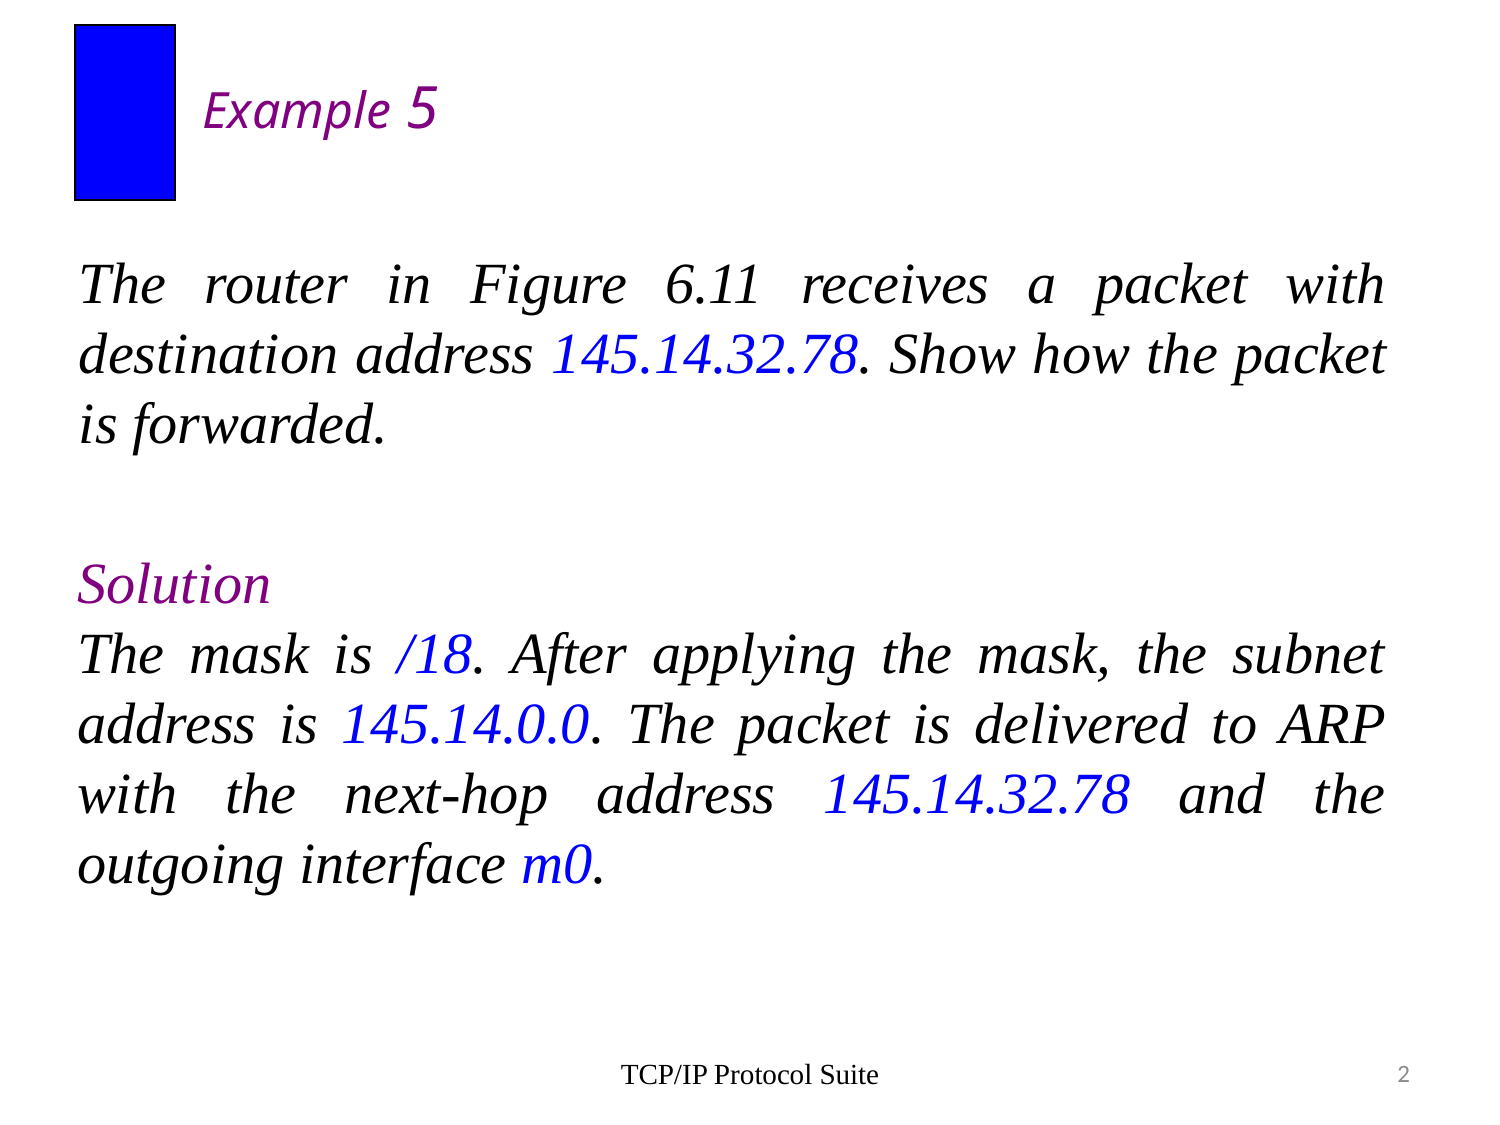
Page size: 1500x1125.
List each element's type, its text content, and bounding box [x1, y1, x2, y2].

text_box [75, 24, 175, 200]
text_box Example 5 [187, 62, 550, 148]
text_box The router in Figure 6.11 receives a packet with destination address 145.14.32.78. Show how the packet is forwarded. [64, 237, 1402, 463]
slide_number 2 [1074, 1042, 1425, 1103]
footer TCP/IP Protocol Suite [512, 1042, 988, 1103]
text_box Solution The mask is /18. After applying the mask, the subnet address is 145.14.0.0. The packet is delivered to ARP with the next-hop address 145.14.32.78 and the outgoing interface m0. [62, 537, 1400, 903]
